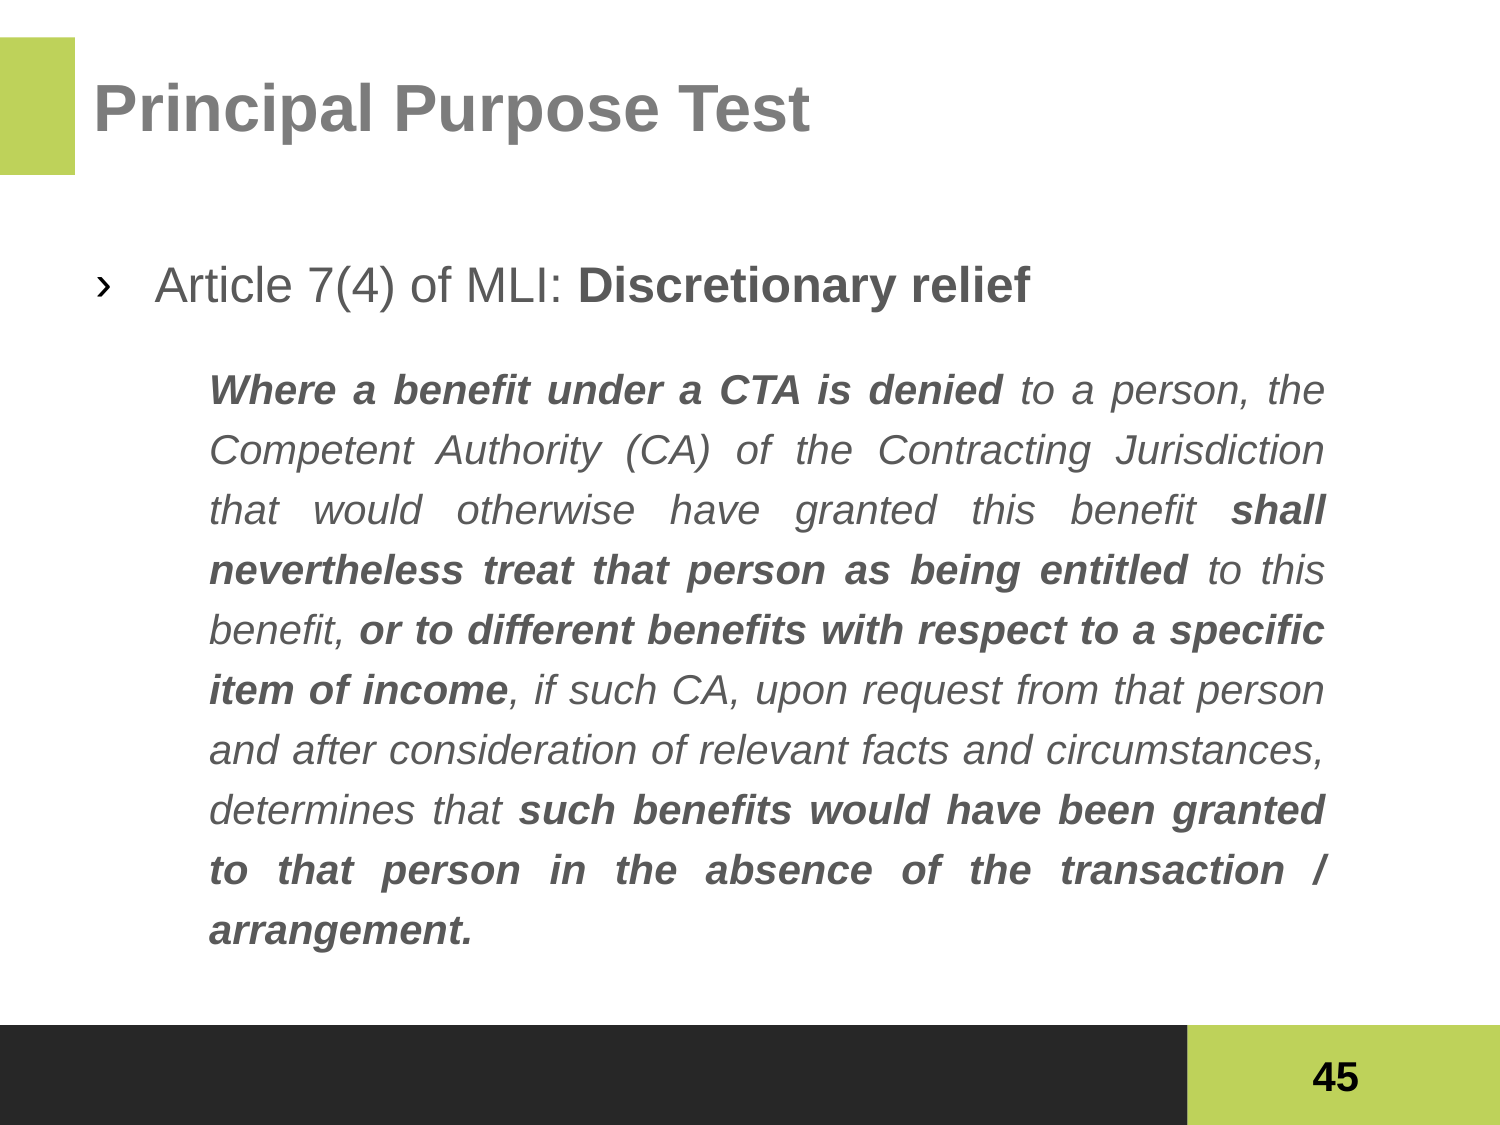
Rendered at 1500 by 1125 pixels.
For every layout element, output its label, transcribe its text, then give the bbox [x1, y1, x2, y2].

title Principal Purpose Test [0, 37, 1500, 180]
text_box Article 7(4) of MLI: Discretionary relief Where a benefit under a CTA is denied to a person, the Competent Authority (CA) of the Contracting Jurisdiction that would otherwise have granted this benefit shall nevertheless treat that person as being entitled to this benefit, or to different benefits with respect to a specific item of income, if such CA, upon request from that person and after consideration of relevant facts and circumstances, determines that such benefits would have been granted to that person in the absence of the transaction / arrangement. [80, 233, 1341, 976]
